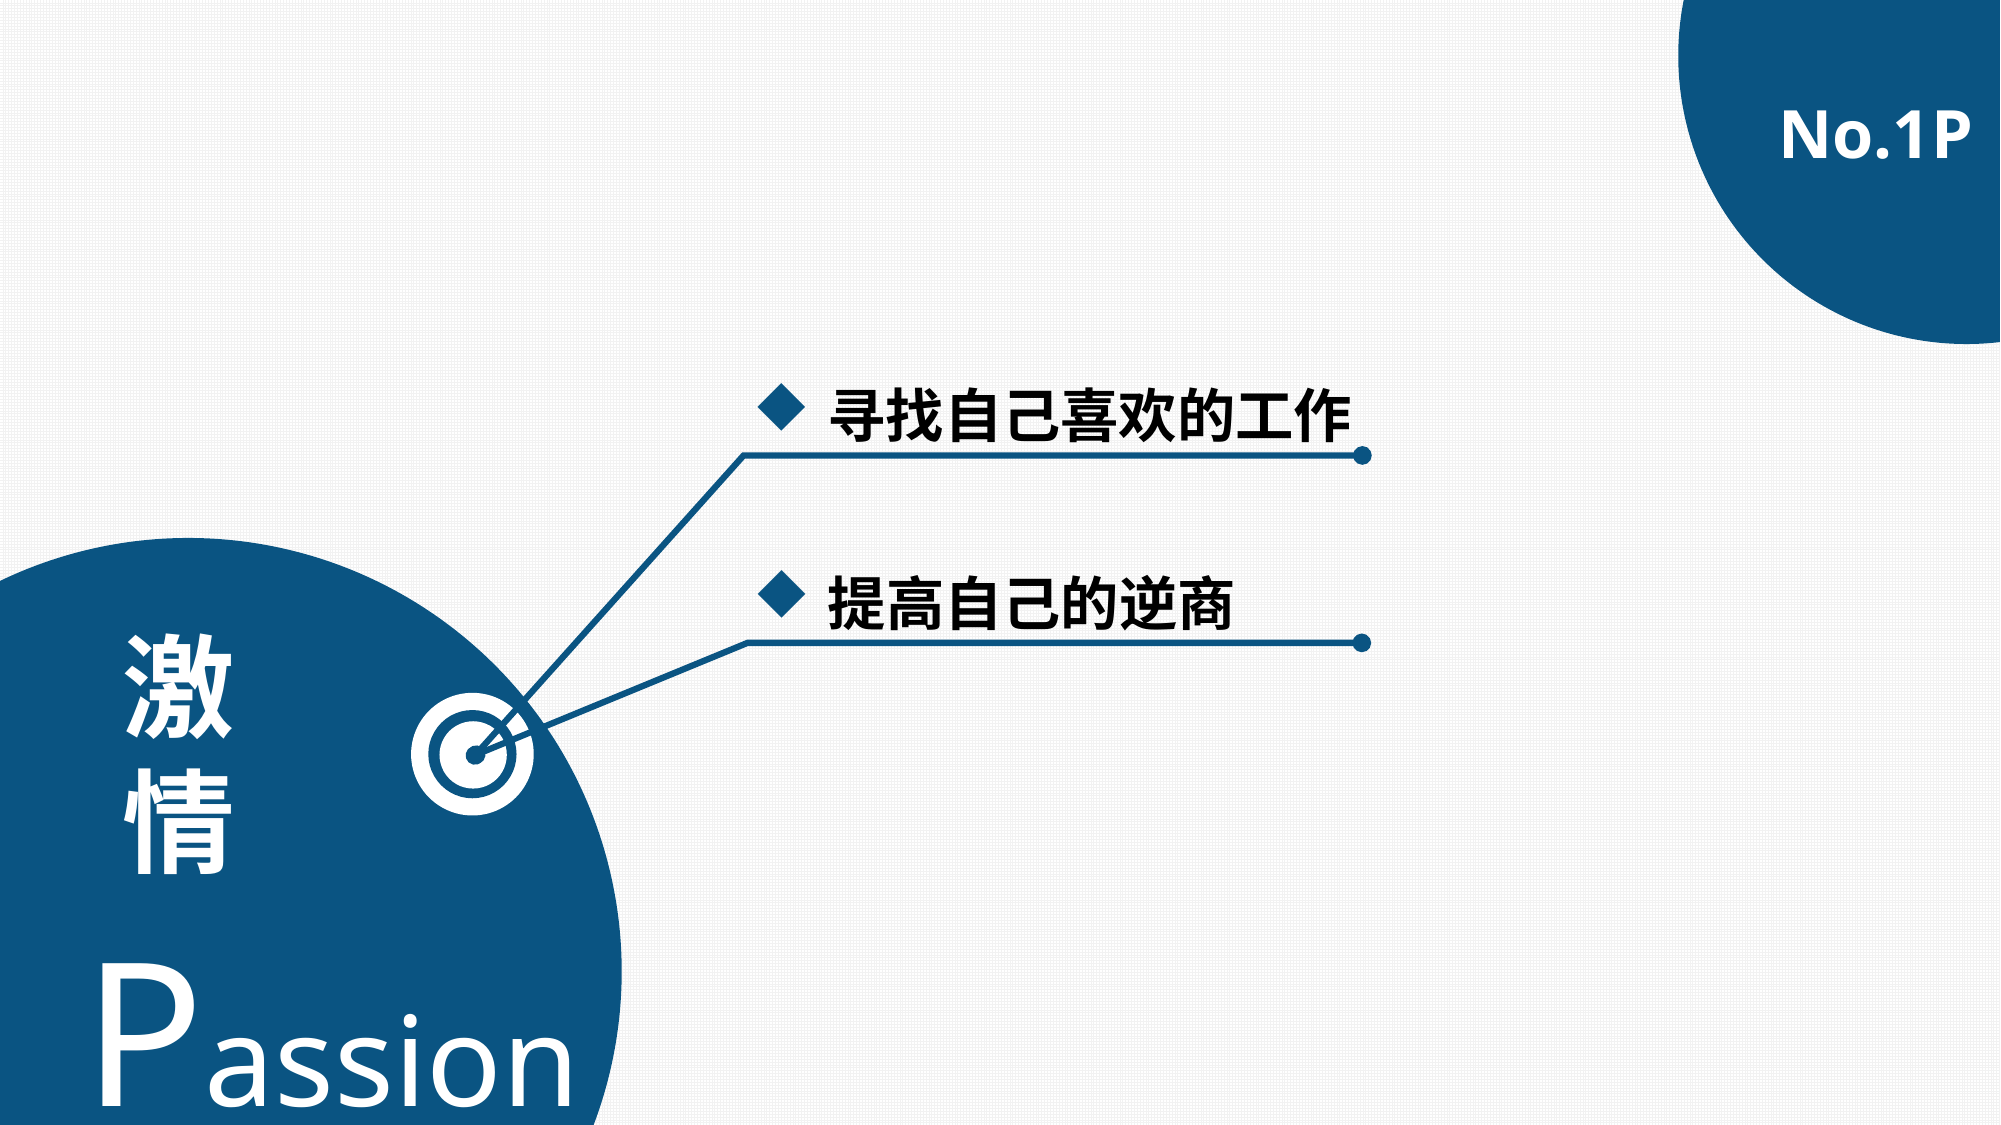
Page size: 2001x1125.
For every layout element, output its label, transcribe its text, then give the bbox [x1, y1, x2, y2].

text_box [0, 537, 616, 898]
text_box No.1P [1763, 84, 2000, 180]
text_box 提高自己的逆商 [738, 559, 1276, 645]
text_box 激情 [108, 609, 269, 895]
text_box 寻找自己喜欢的工作 [738, 372, 1398, 457]
text_box [534, 636, 1369, 748]
text_box Passion [0, 898, 760, 1125]
text_box [530, 457, 1369, 729]
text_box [411, 692, 534, 816]
text_box [1678, 0, 2000, 345]
